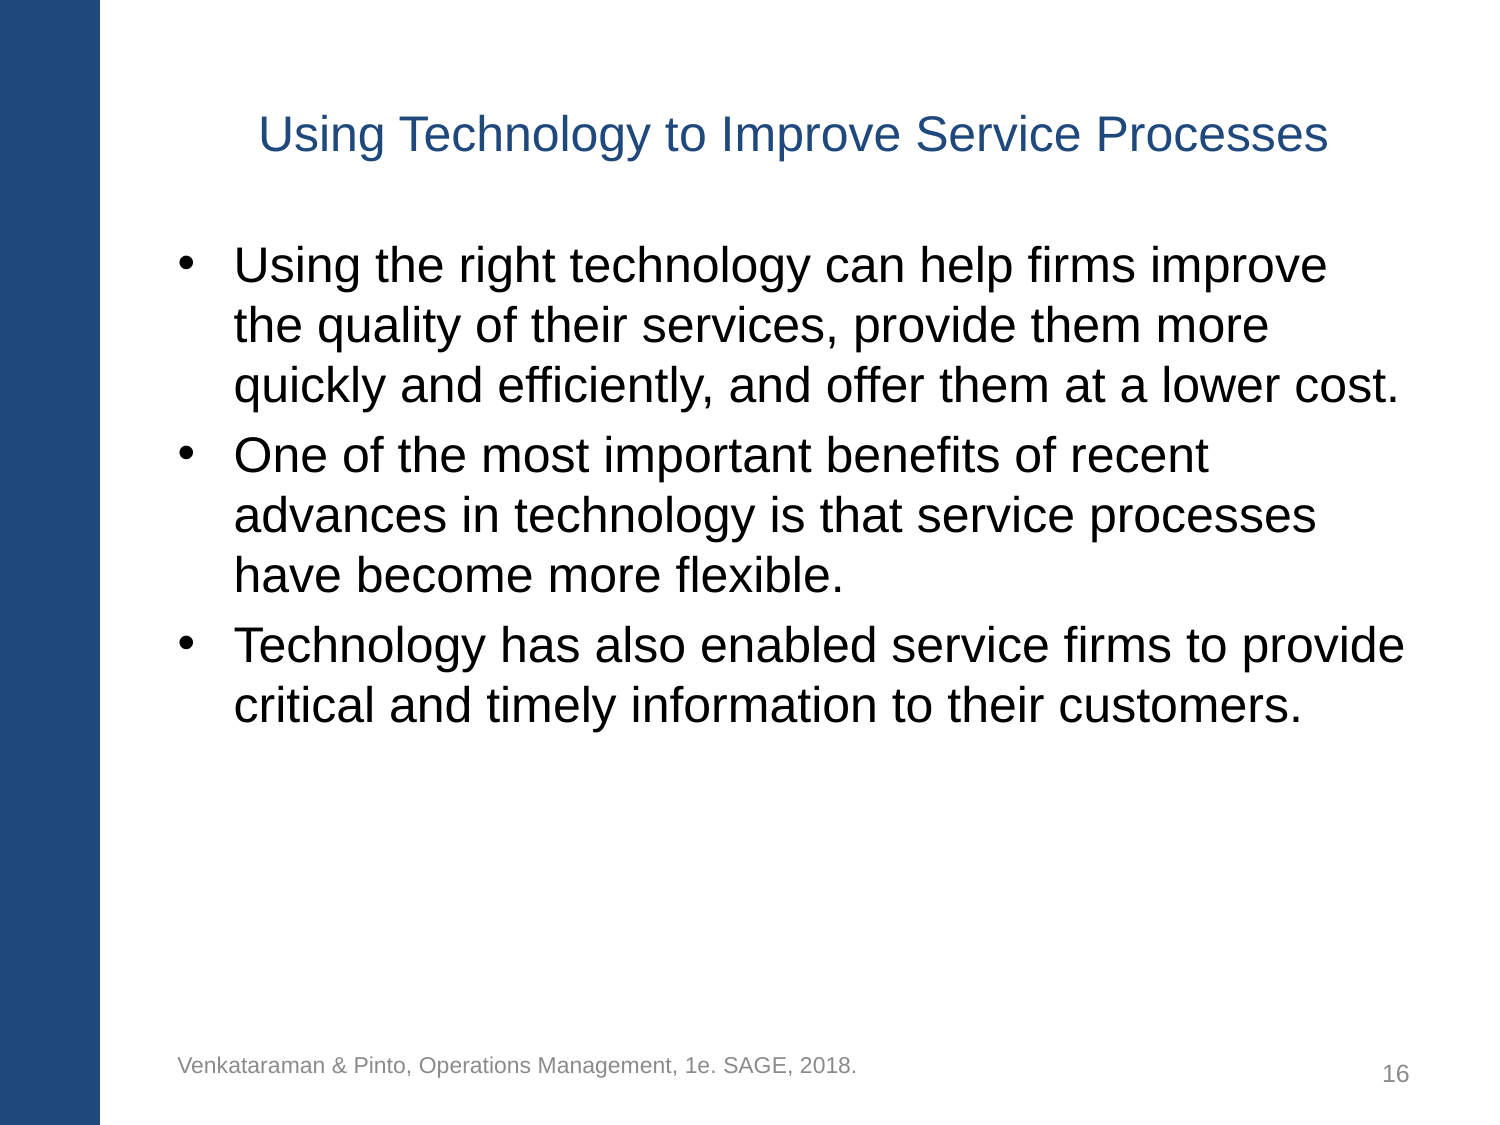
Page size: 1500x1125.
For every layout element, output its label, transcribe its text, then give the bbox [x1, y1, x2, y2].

slide_number 16 [1350, 1042, 1425, 1103]
list Using the right technology can help firms improve the quality of their services, provide them more quickly and efficiently, and offer them at a lower cost. One of the most important benefits of recent advances in technology is that service processes have become more flexible. Technology has also enabled service firms to provide critical and timely information to their customers. [162, 224, 1425, 1013]
footer Venkataraman & Pinto, Operations Management, 1e. SAGE, 2018. [162, 1042, 1313, 1103]
title Using Technology to Improve Service Processes [162, 37, 1425, 224]
